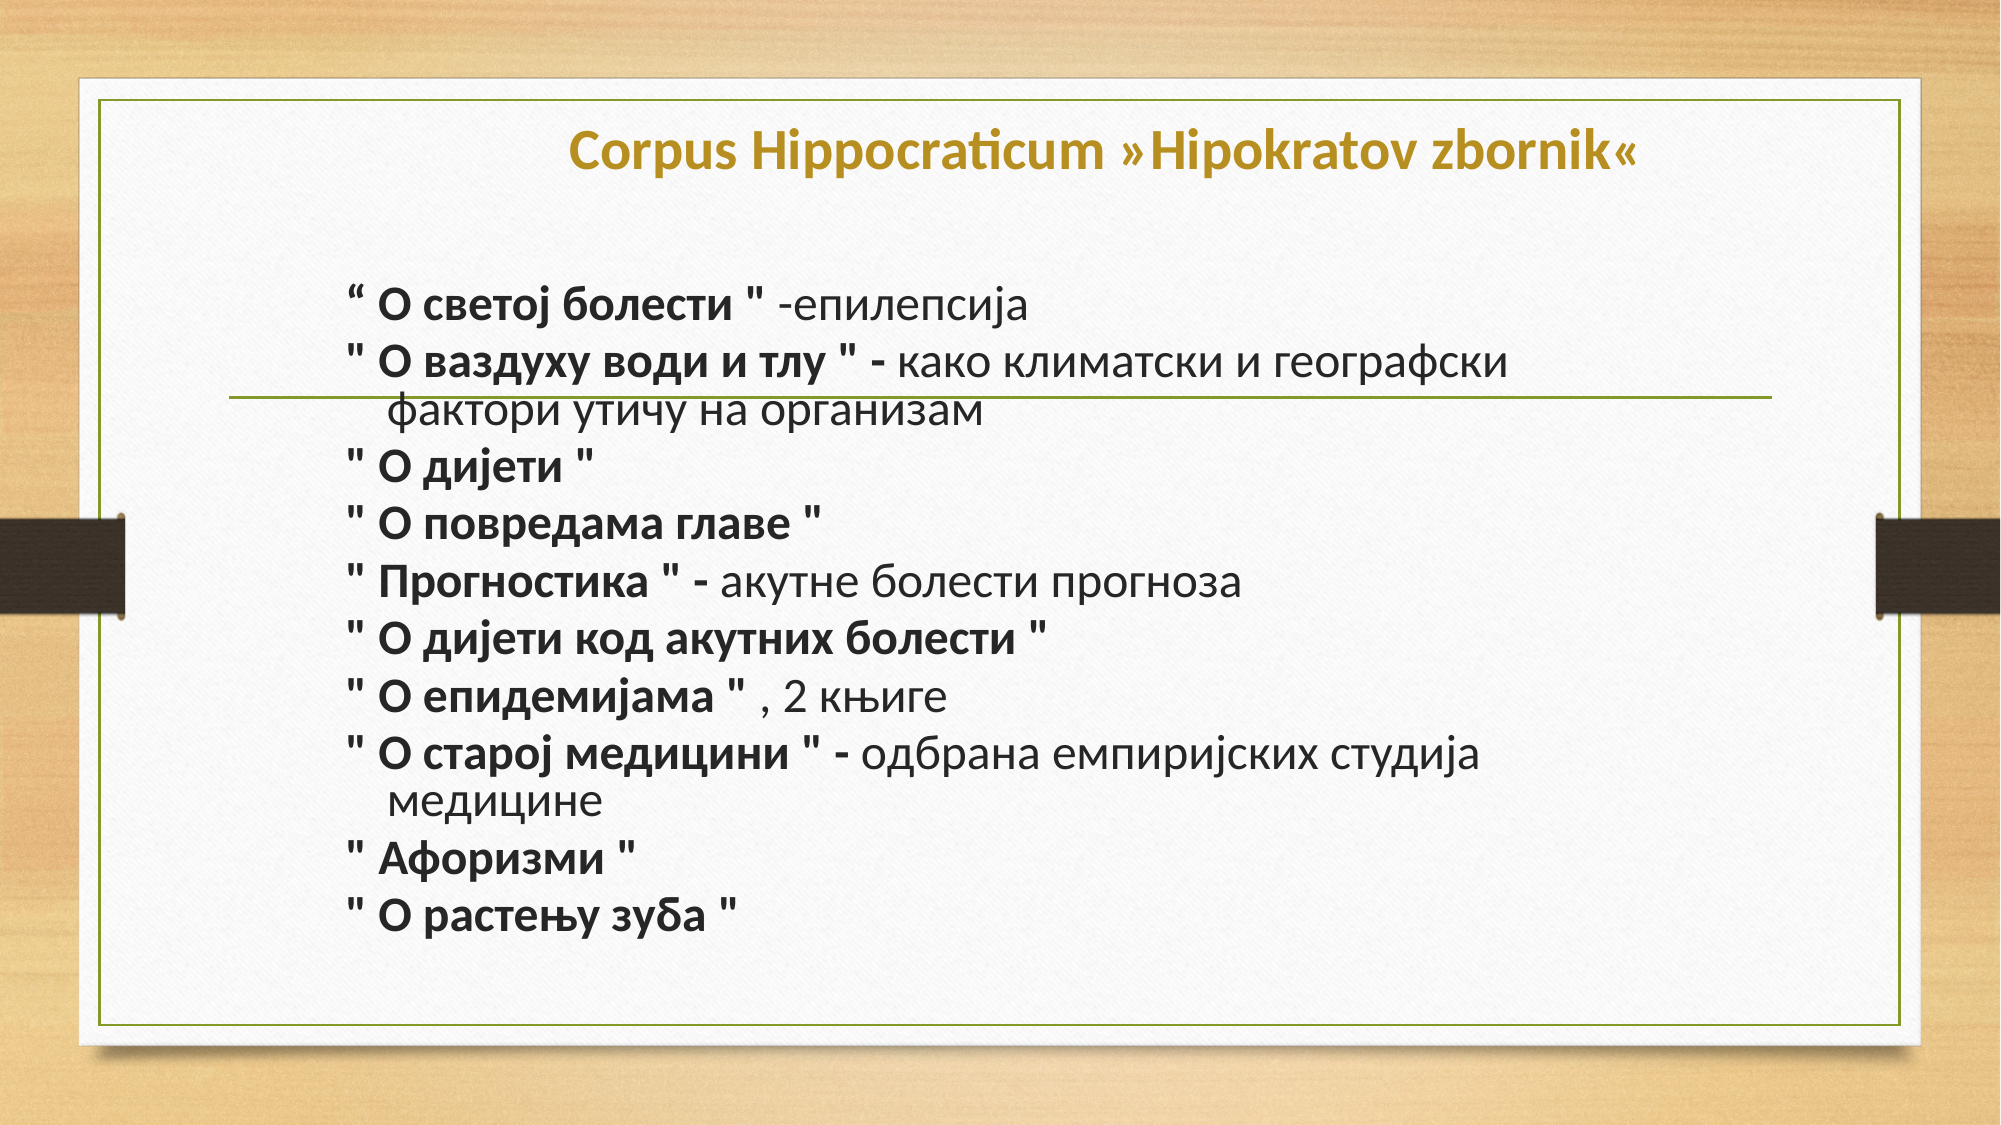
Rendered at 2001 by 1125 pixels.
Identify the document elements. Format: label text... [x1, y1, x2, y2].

title Corpus Hippocraticum »Hipokratov zbornik« [486, 134, 1708, 297]
picture [0, 0, 2001, 1125]
list “ О светој болести " -епилепсија " О ваздуху води и тлу " - како климатски и географски фактори утичу на организам " О дијети " " О повредама главе " " Прогностика " - акутне болести прогноза " О дијети код акутних болести " " О епидемијама " , 2 књиге " О старој медицини " - одбрана емпиријских студија медицине " Афоризми " " О растењу зуба " [312, 275, 1663, 950]
